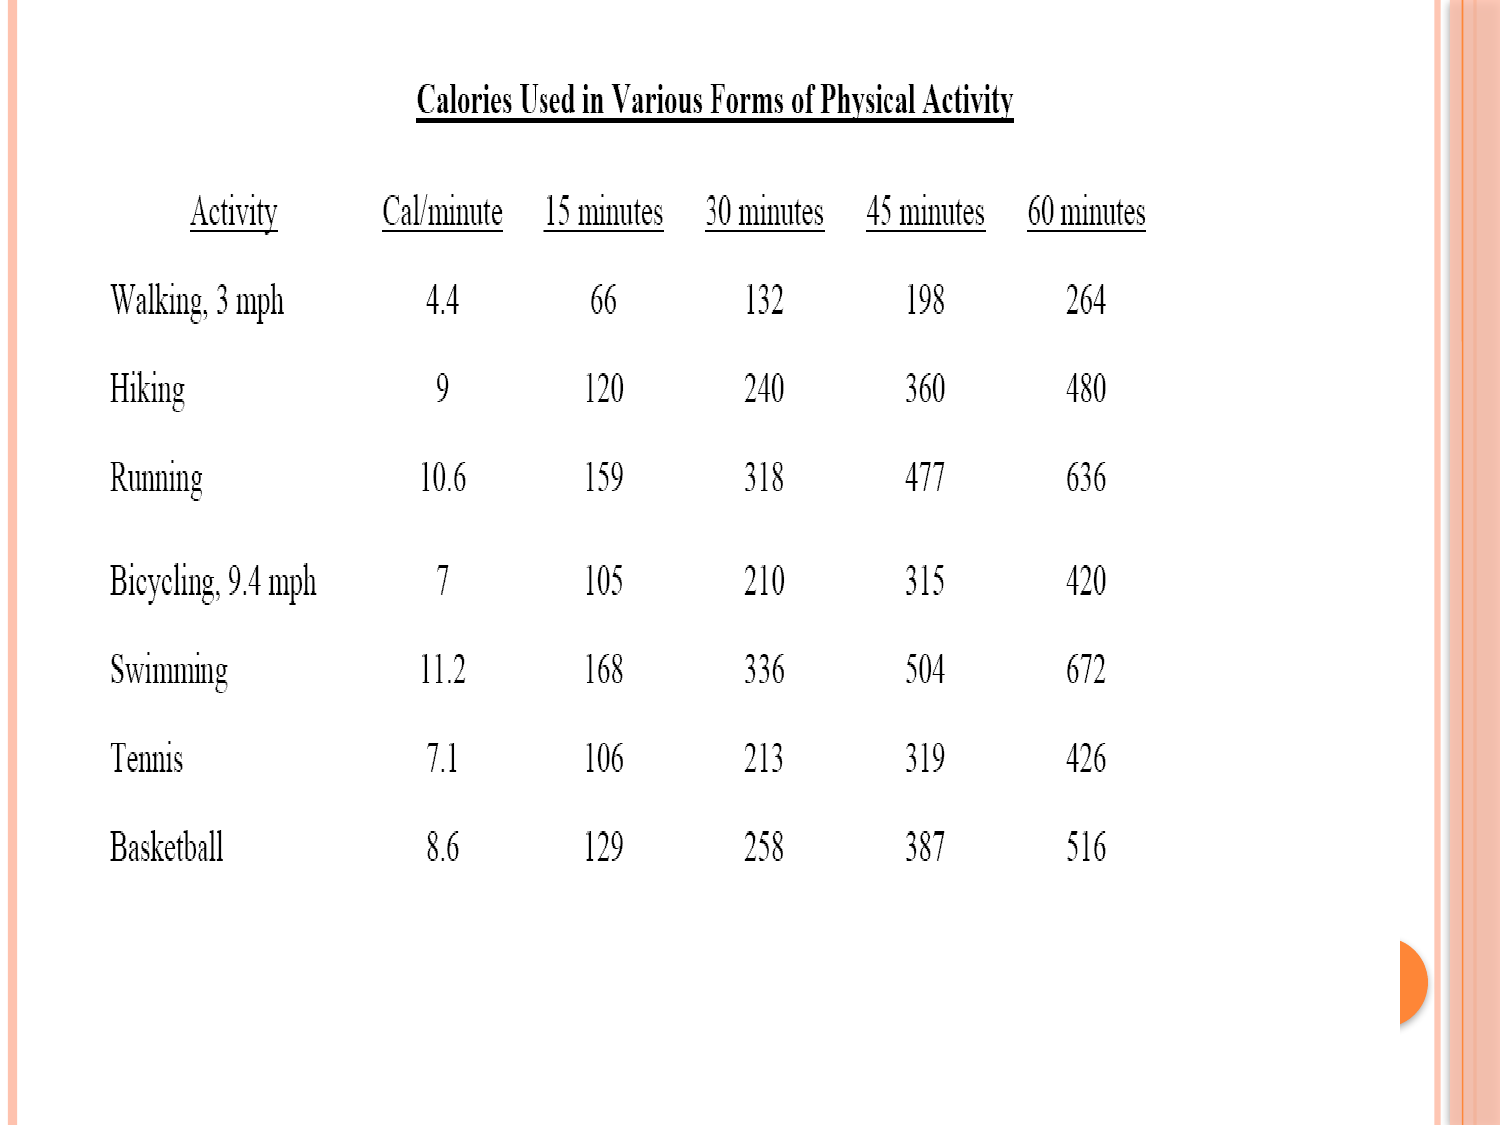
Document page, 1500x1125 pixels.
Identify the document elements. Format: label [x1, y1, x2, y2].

list [28, 30, 1401, 1048]
